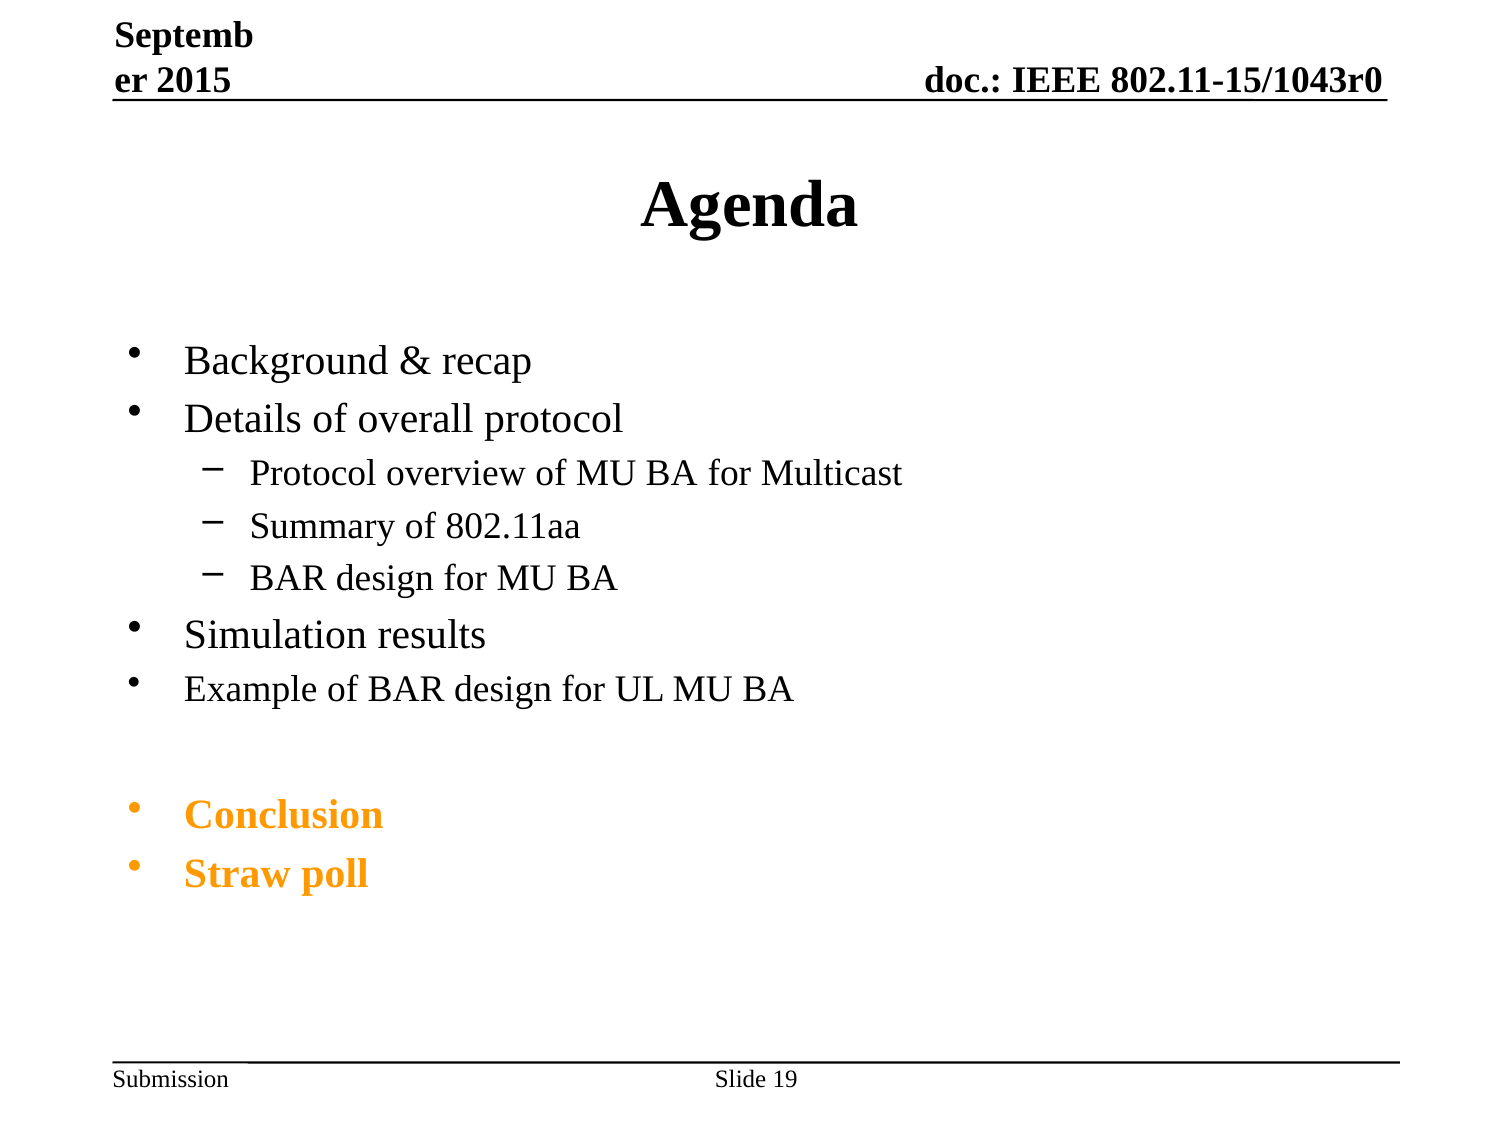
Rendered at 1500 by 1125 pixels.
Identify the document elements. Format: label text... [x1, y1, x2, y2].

title Agenda [112, 112, 1388, 288]
list Background & recap Details of overall protocol Protocol overview of MU BA for Multicast Summary of 802.11aa BAR design for MU BA Simulation results Example of BAR design for UL MU BA Conclusion Straw poll [112, 324, 1388, 1001]
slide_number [114, 54, 270, 101]
slide_number Slide 19 [712, 1061, 800, 1093]
